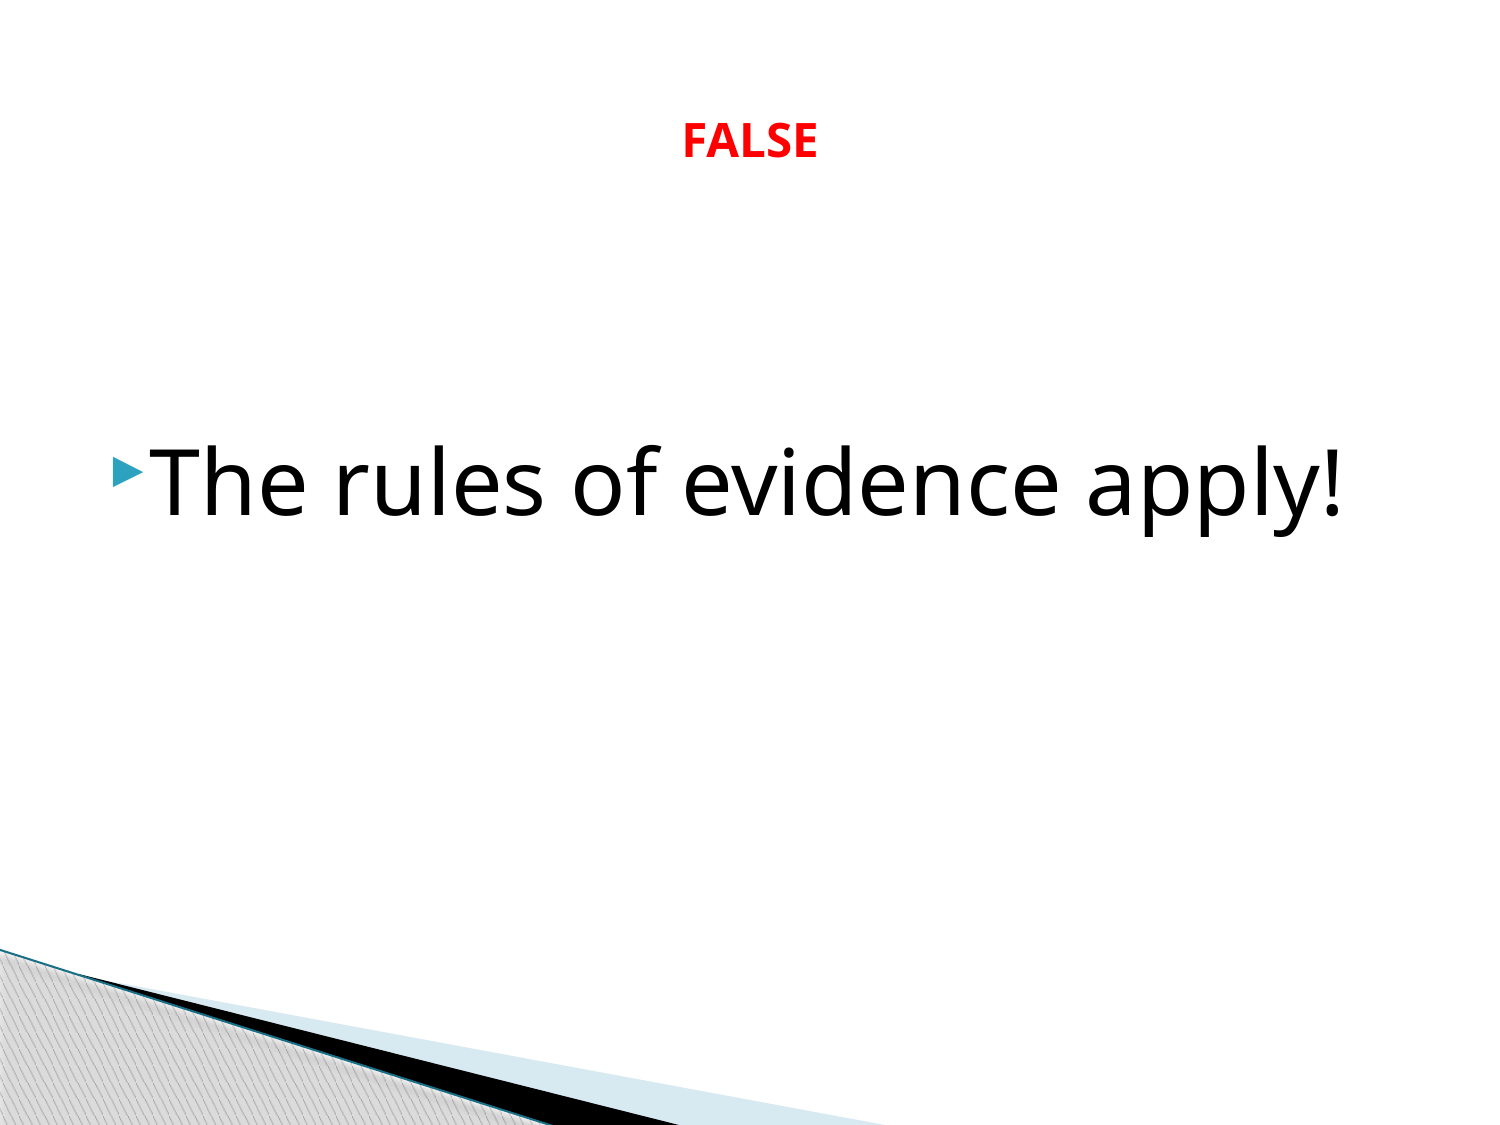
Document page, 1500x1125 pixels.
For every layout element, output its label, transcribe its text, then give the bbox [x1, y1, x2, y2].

title FALSE [75, 45, 1425, 233]
list The rules of evidence apply! [75, 243, 1425, 986]
